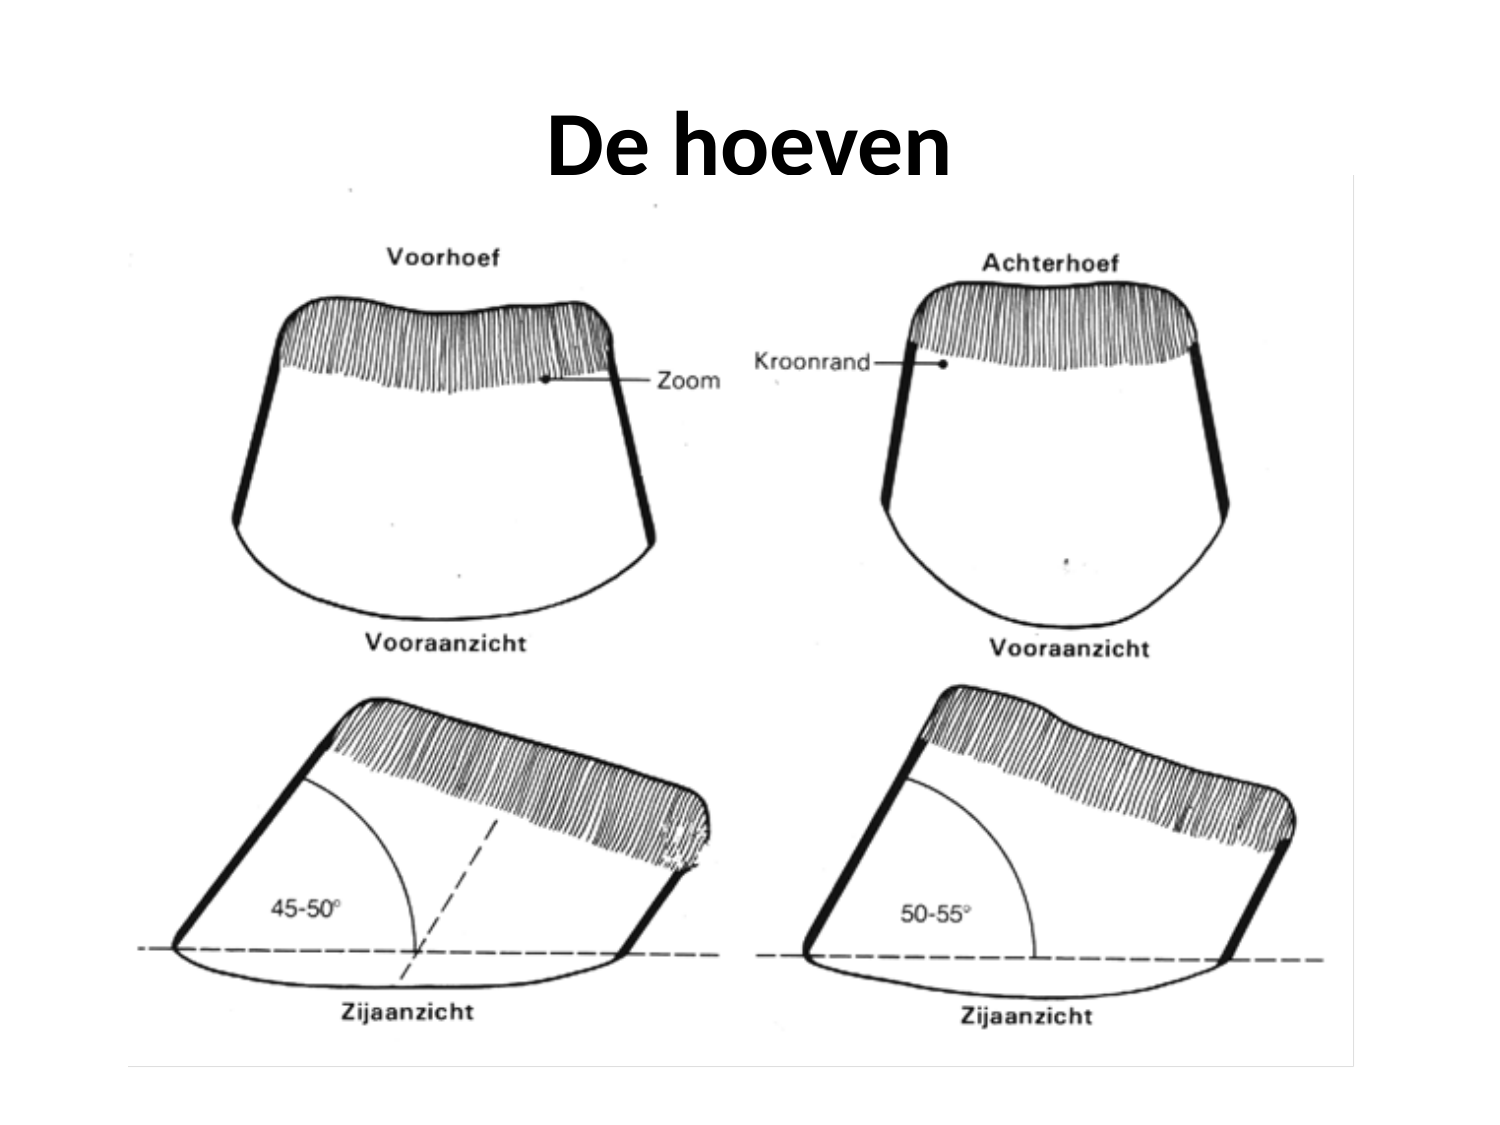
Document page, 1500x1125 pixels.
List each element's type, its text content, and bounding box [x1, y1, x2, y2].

title De hoeven [75, 45, 1425, 233]
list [128, 175, 1356, 1069]
